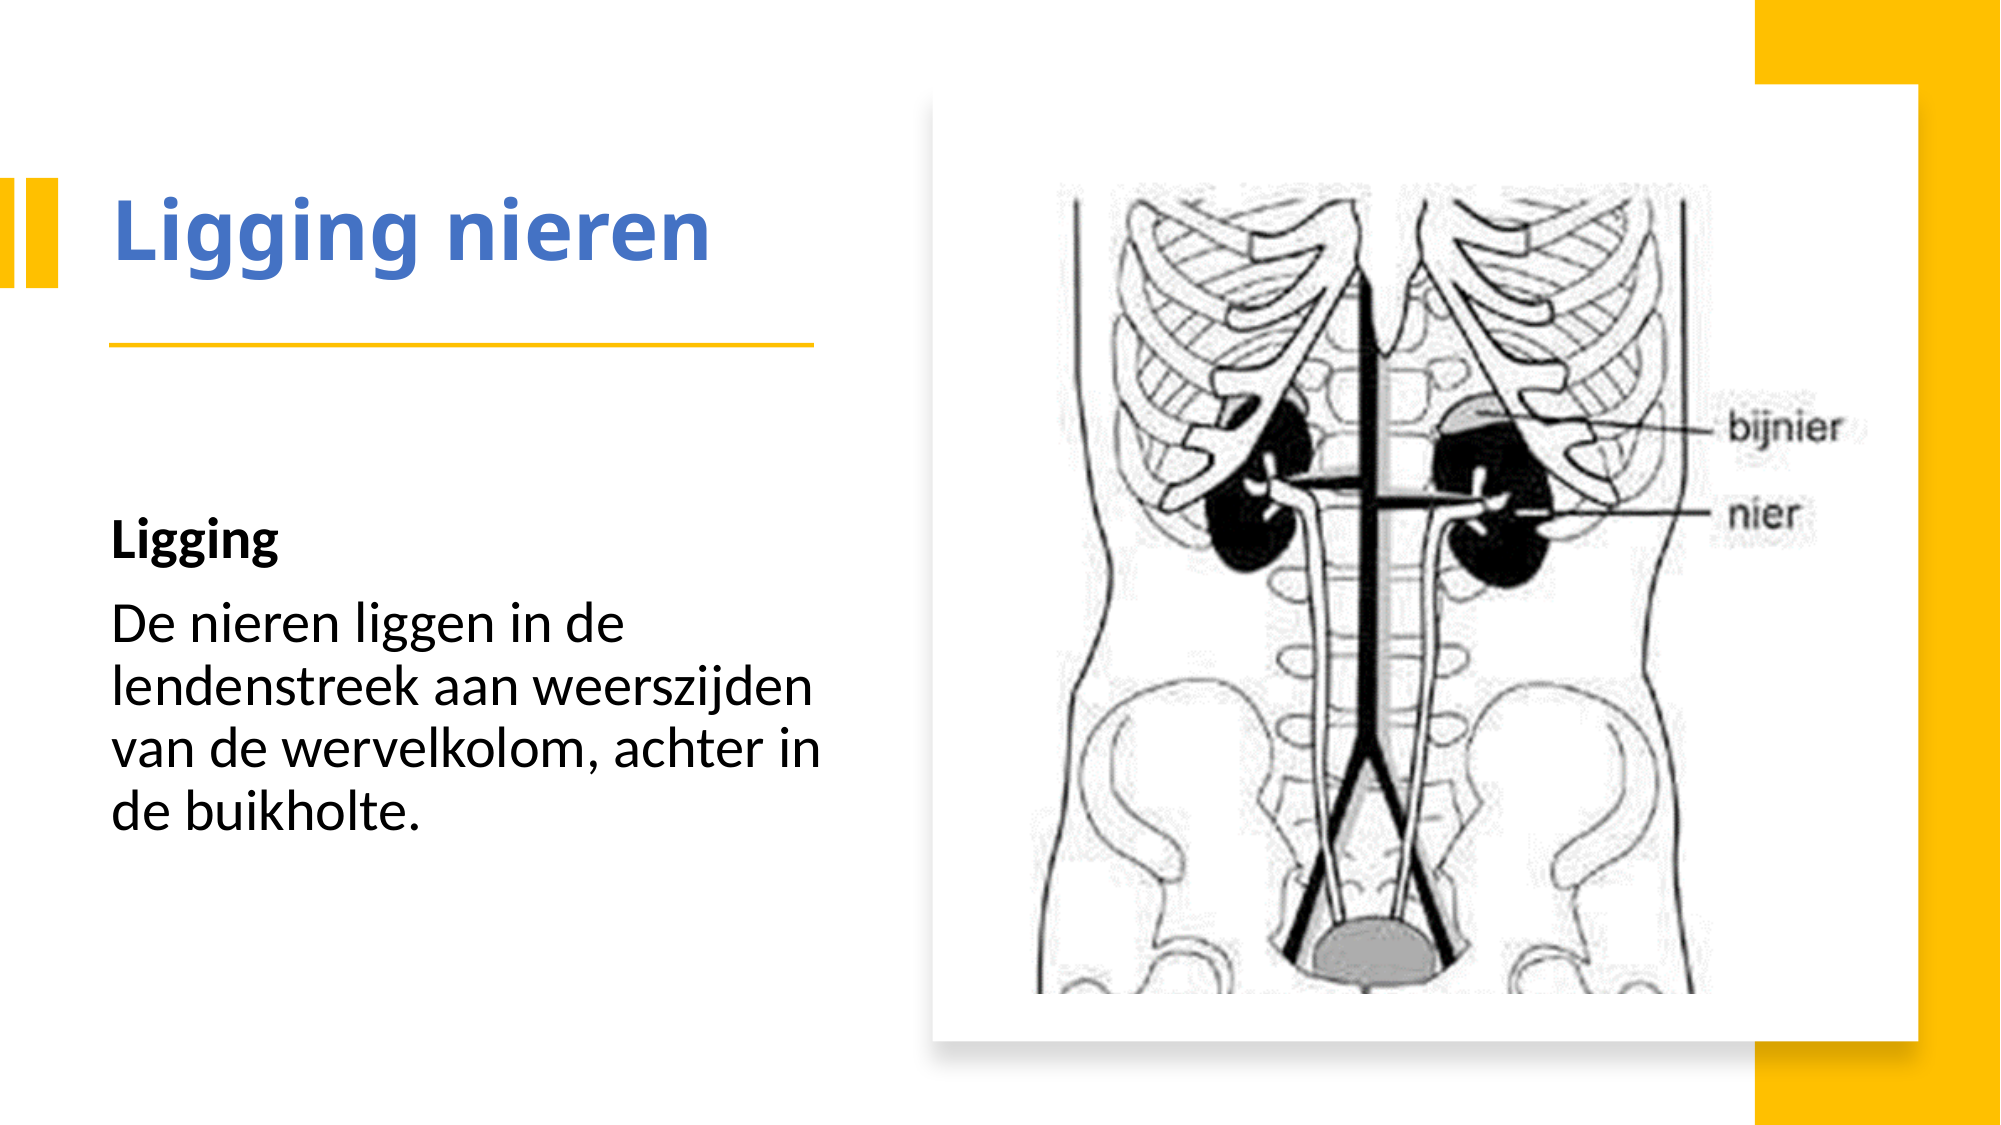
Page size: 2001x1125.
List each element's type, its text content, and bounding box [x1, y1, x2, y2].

text_box [108, 342, 815, 348]
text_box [0, 177, 59, 289]
list Ligging De nieren liggen in de lendenstreek aan weerszijden van de wervelkolom, achter in de buikholte. [96, 382, 845, 1036]
title Ligging nieren [96, 140, 845, 326]
text_box [932, 83, 1919, 1042]
text_box [1754, 0, 2000, 1125]
picture [980, 131, 1871, 994]
text_box [0, 0, 1754, 1125]
